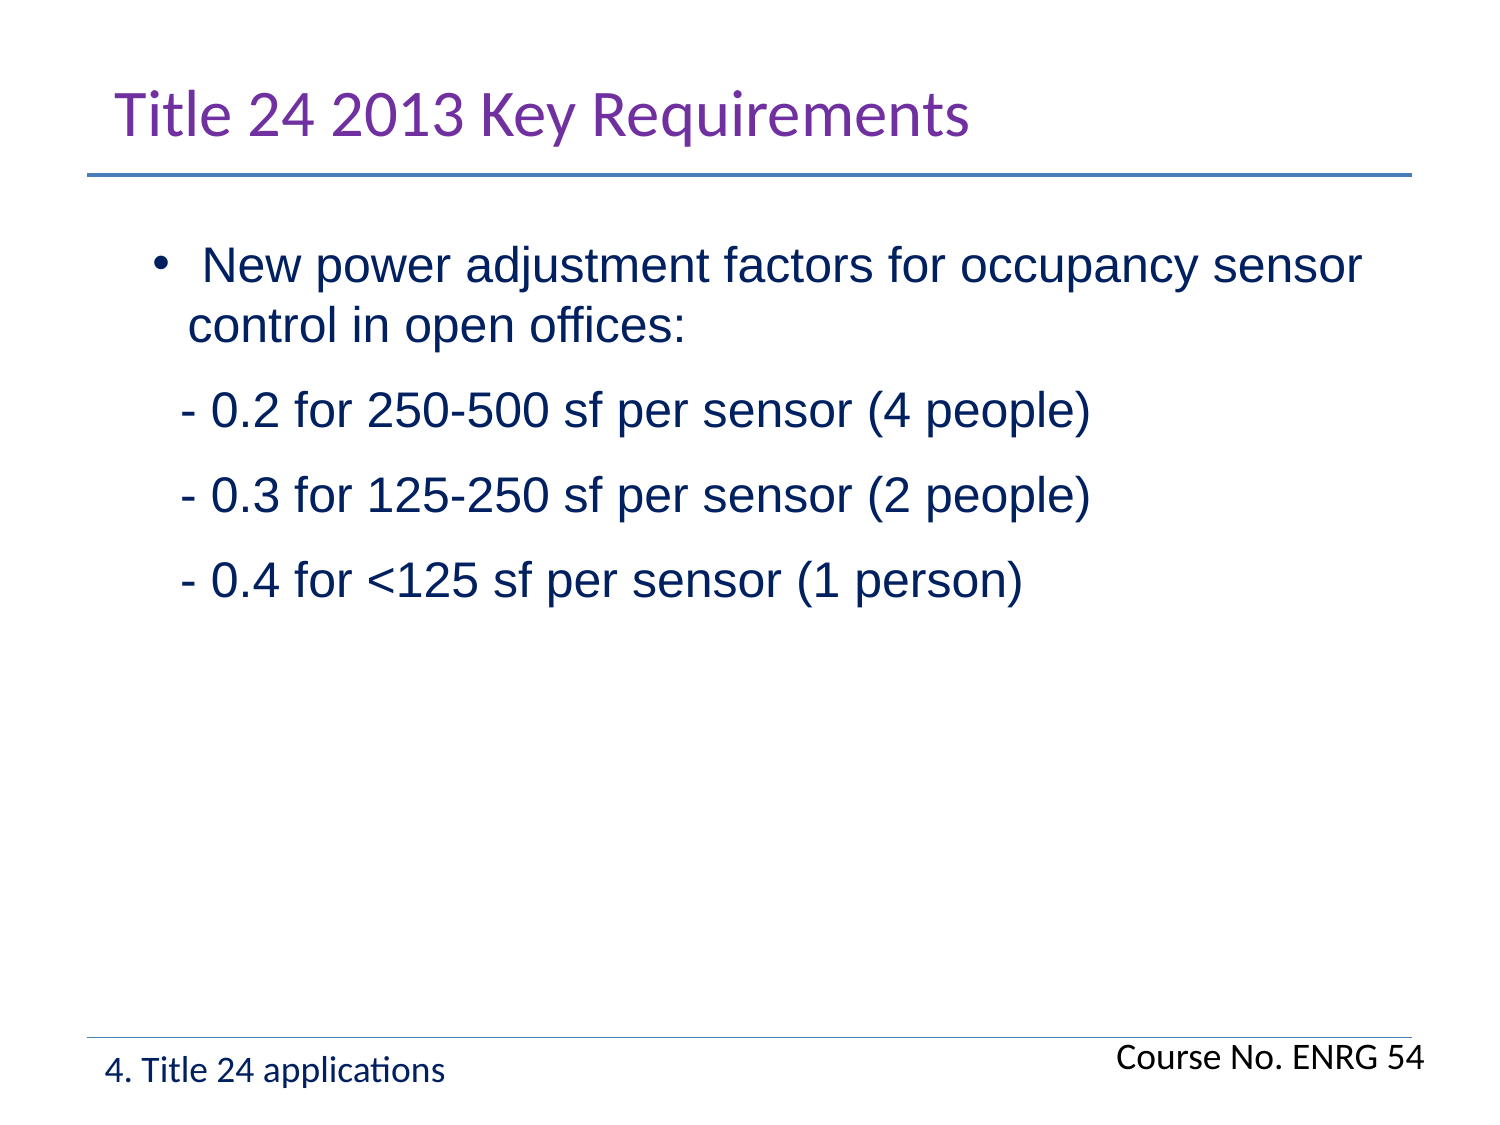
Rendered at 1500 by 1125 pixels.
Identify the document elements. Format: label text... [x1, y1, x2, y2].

text_box Course No. ENRG 54 [1101, 1024, 1441, 1085]
text_box New power adjustment factors for occupancy sensor control in open offices: - 0.2 for 250-500 sf per sensor (4 people) - 0.3 for 125-250 sf per sensor (2 people) - 0.4 for <125 sf per sensor (1 person) [137, 224, 1388, 615]
text_box Title 24 2013 Key Requirements [99, 62, 1400, 158]
text_box 4. Title 24 applications [89, 1045, 461, 1098]
